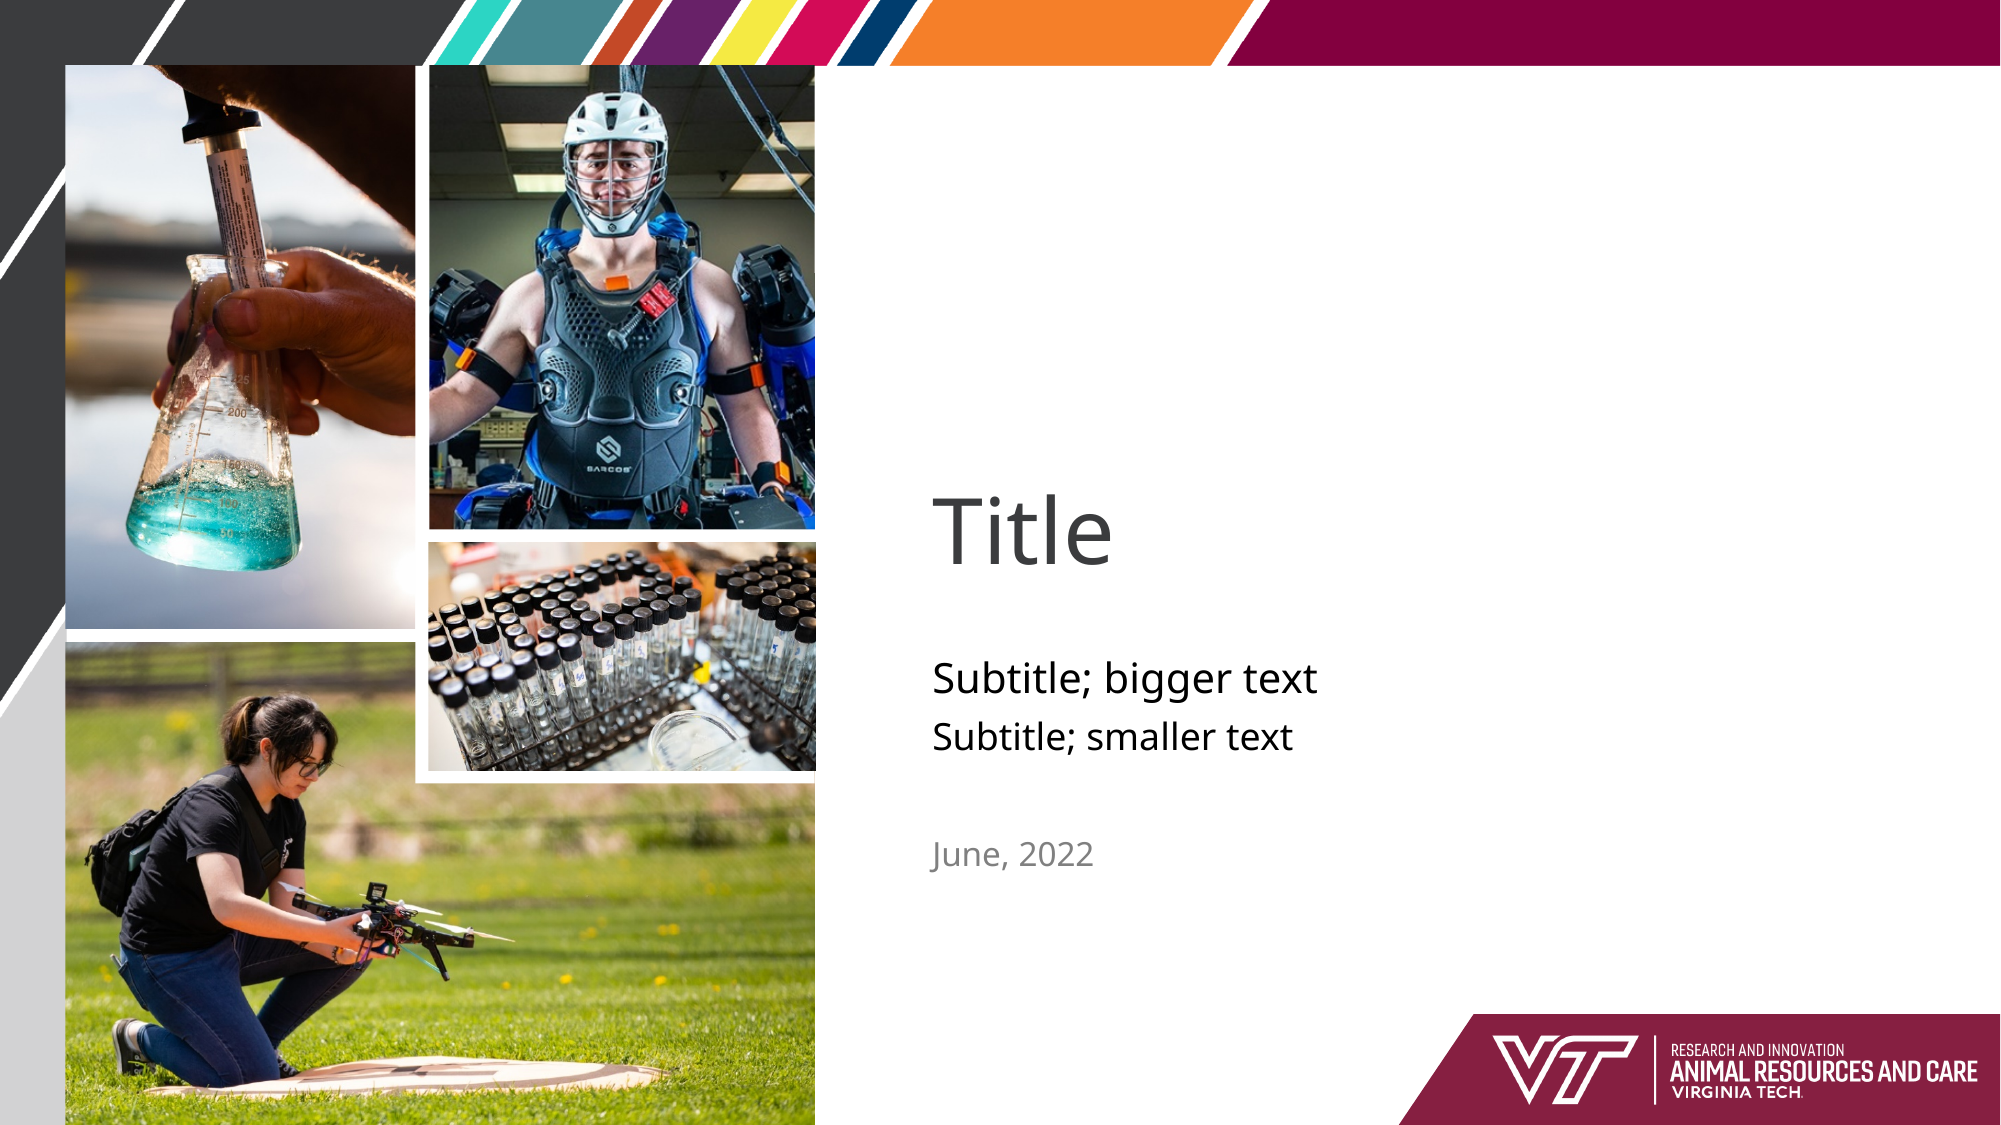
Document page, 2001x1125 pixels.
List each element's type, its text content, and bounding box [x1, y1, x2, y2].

picture [0, 0, 2001, 1125]
title Title [932, 118, 1913, 583]
list June, 2022 [932, 812, 1820, 873]
picture [1492, 1025, 1978, 1109]
subtitle Subtitle; bigger text Subtitle; smaller text [932, 645, 1942, 749]
